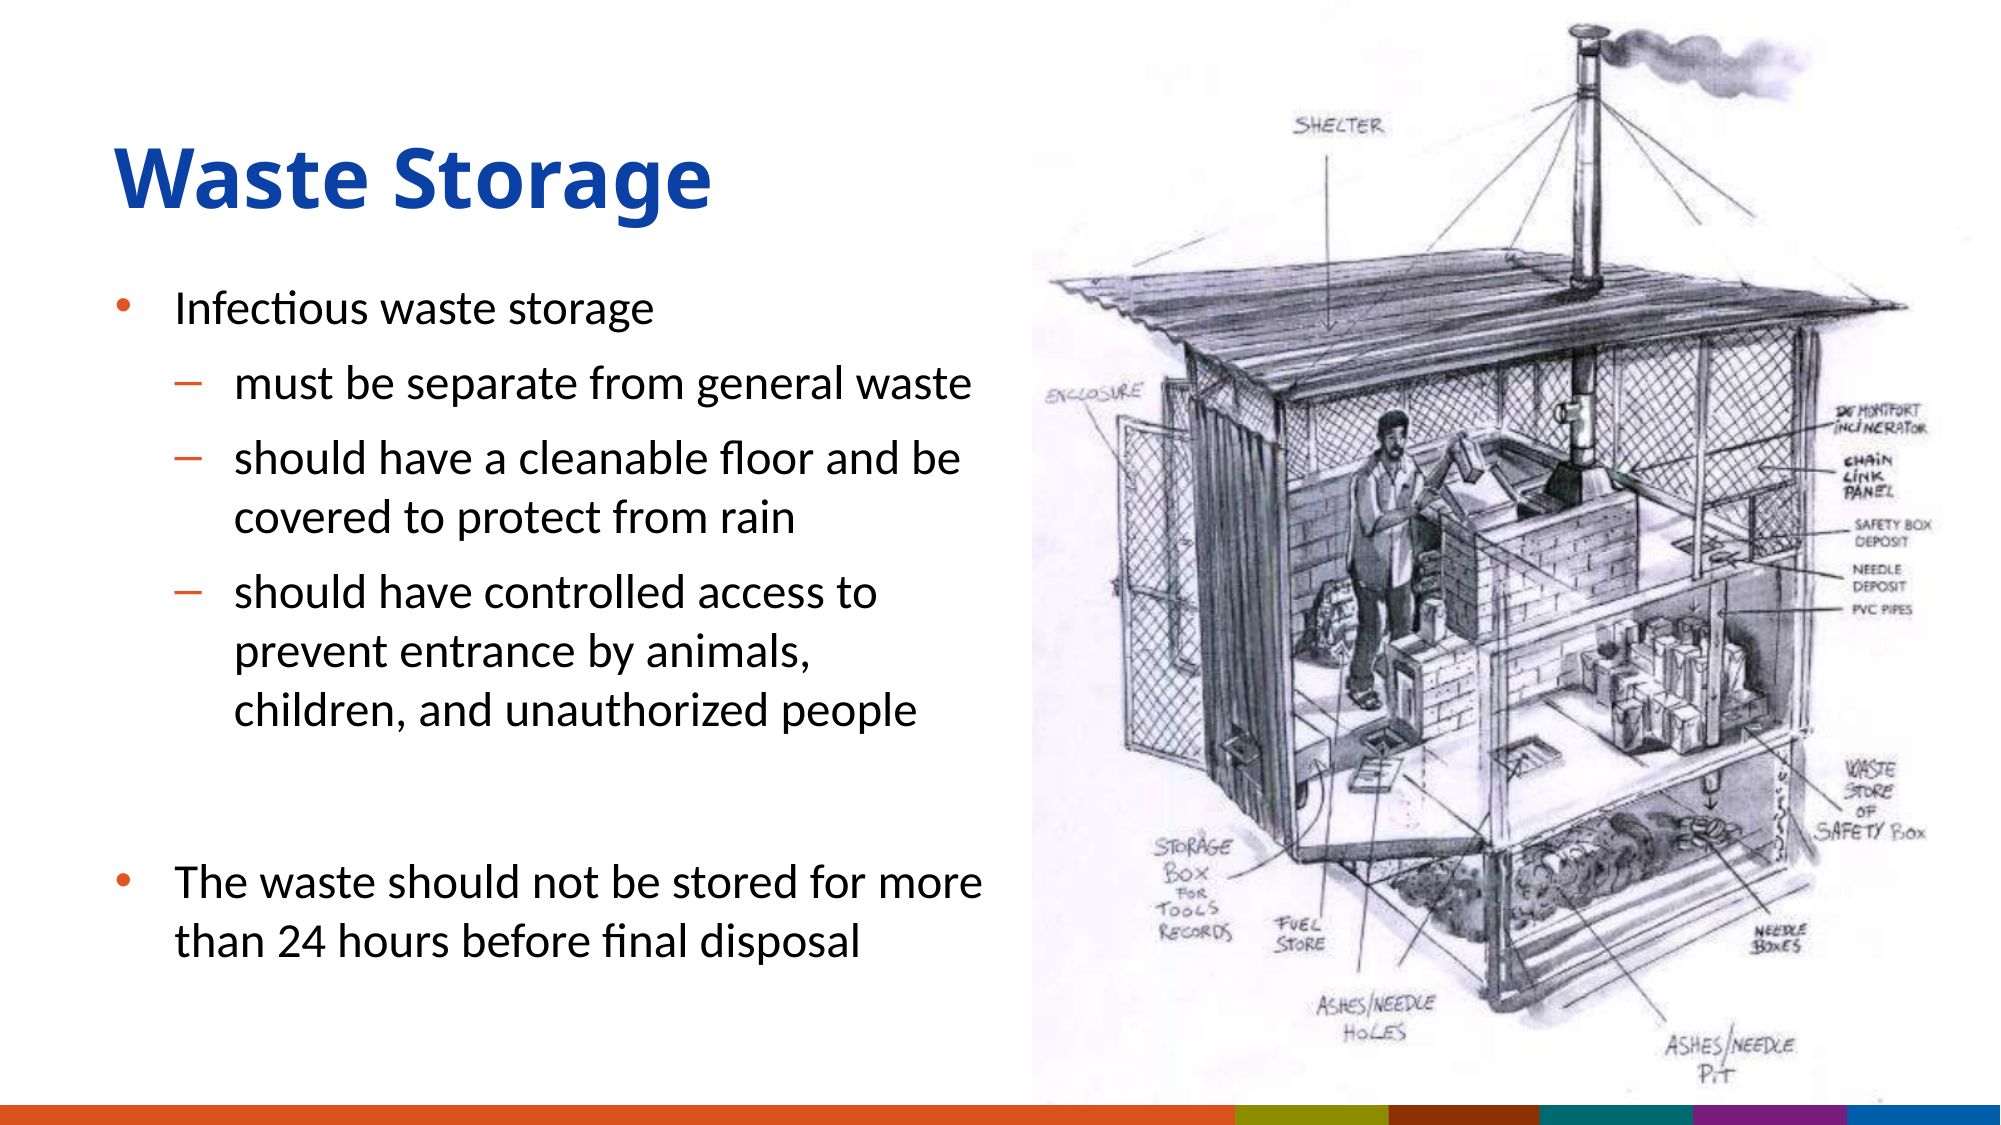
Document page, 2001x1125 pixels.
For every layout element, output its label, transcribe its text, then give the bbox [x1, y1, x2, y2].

list Infectious waste storage must be separate from general waste should have a cleanable floor and be covered to protect from rain should have controlled access to prevent entrance by animals, children, and unauthorized people The waste should not be stored for more than 24 hours before final disposal [99, 267, 1000, 985]
title Waste Storage [99, 45, 1027, 233]
picture [0, 0, 2000, 1125]
